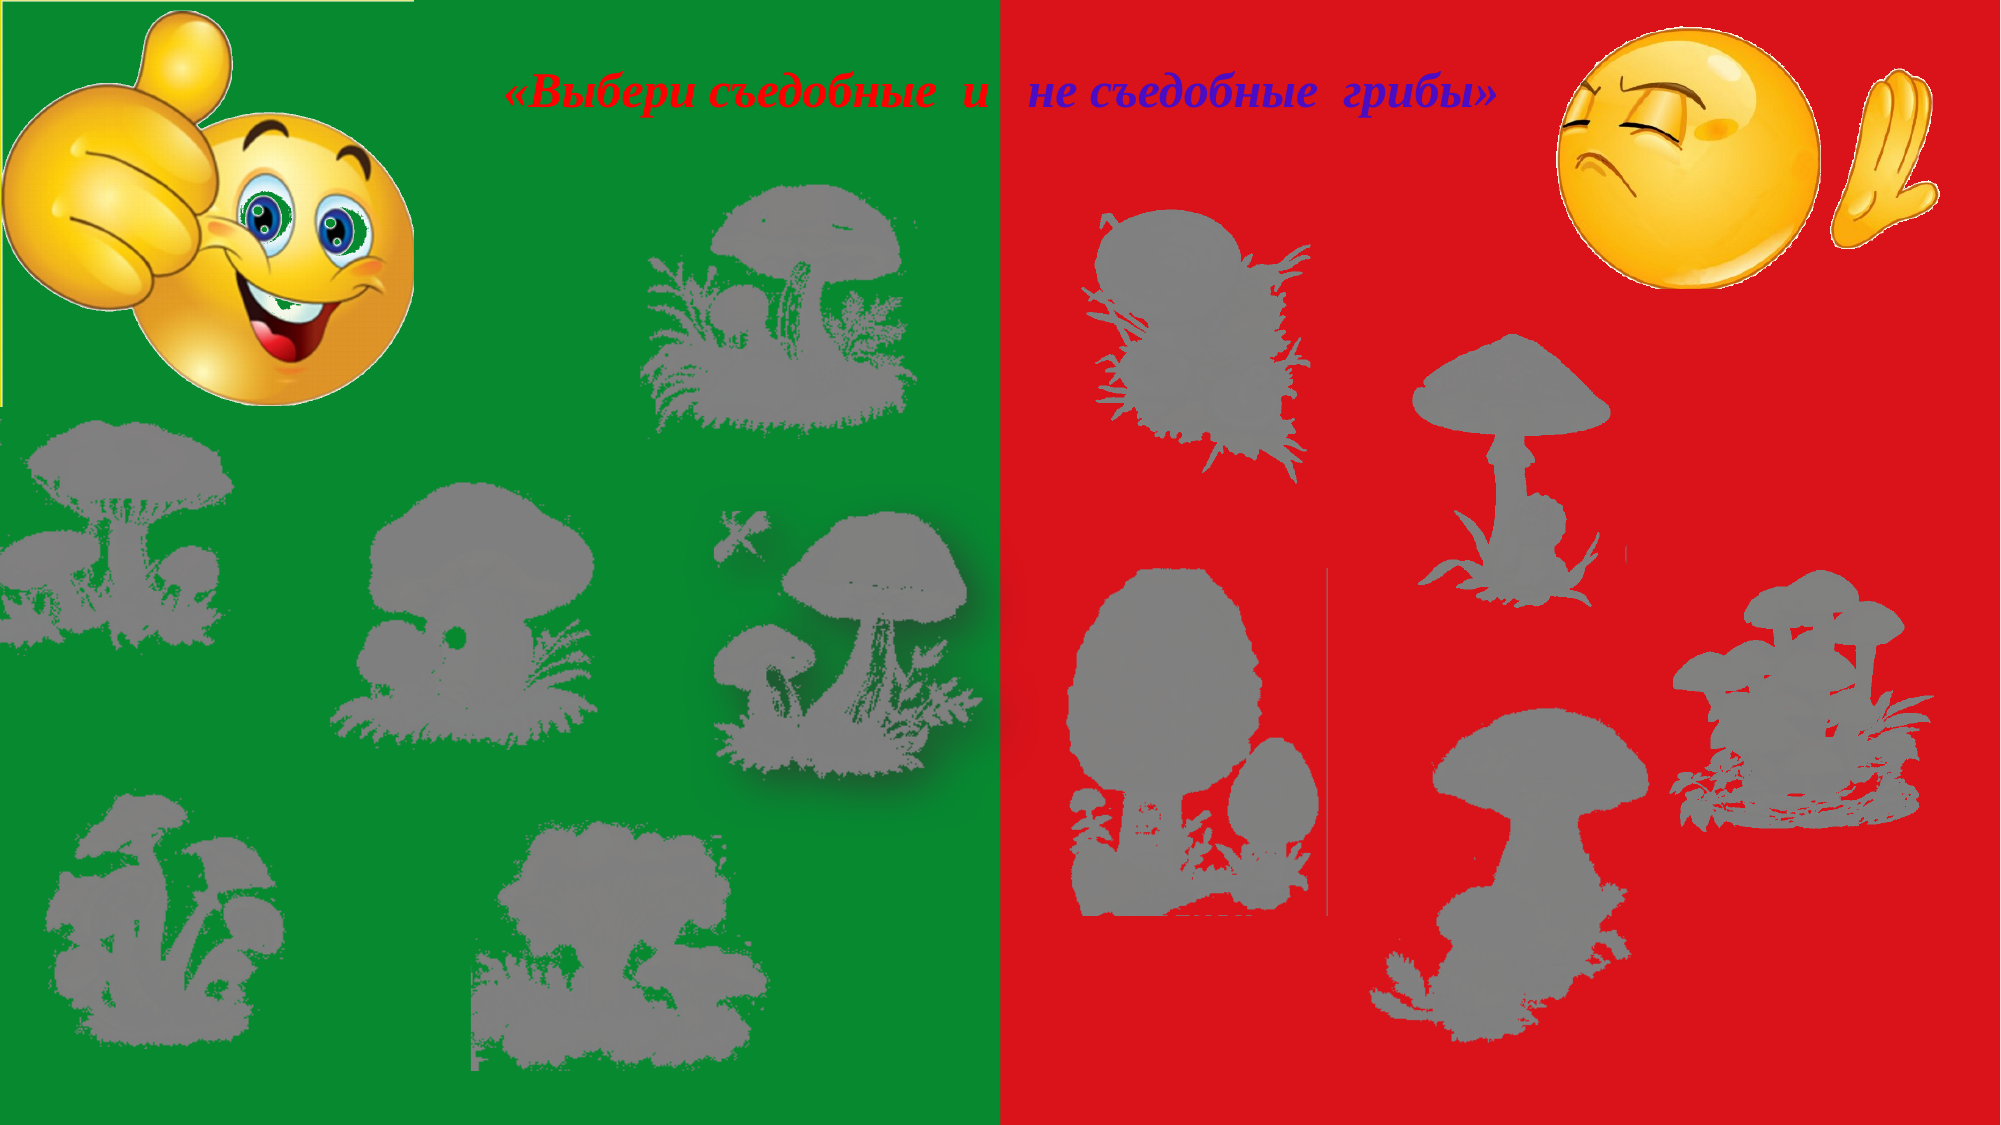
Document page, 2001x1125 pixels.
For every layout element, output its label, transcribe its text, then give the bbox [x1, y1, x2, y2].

text_box «Выбери съедобные и не съедобные грибы» [414, 49, 1539, 125]
picture [0, 0, 2001, 1125]
